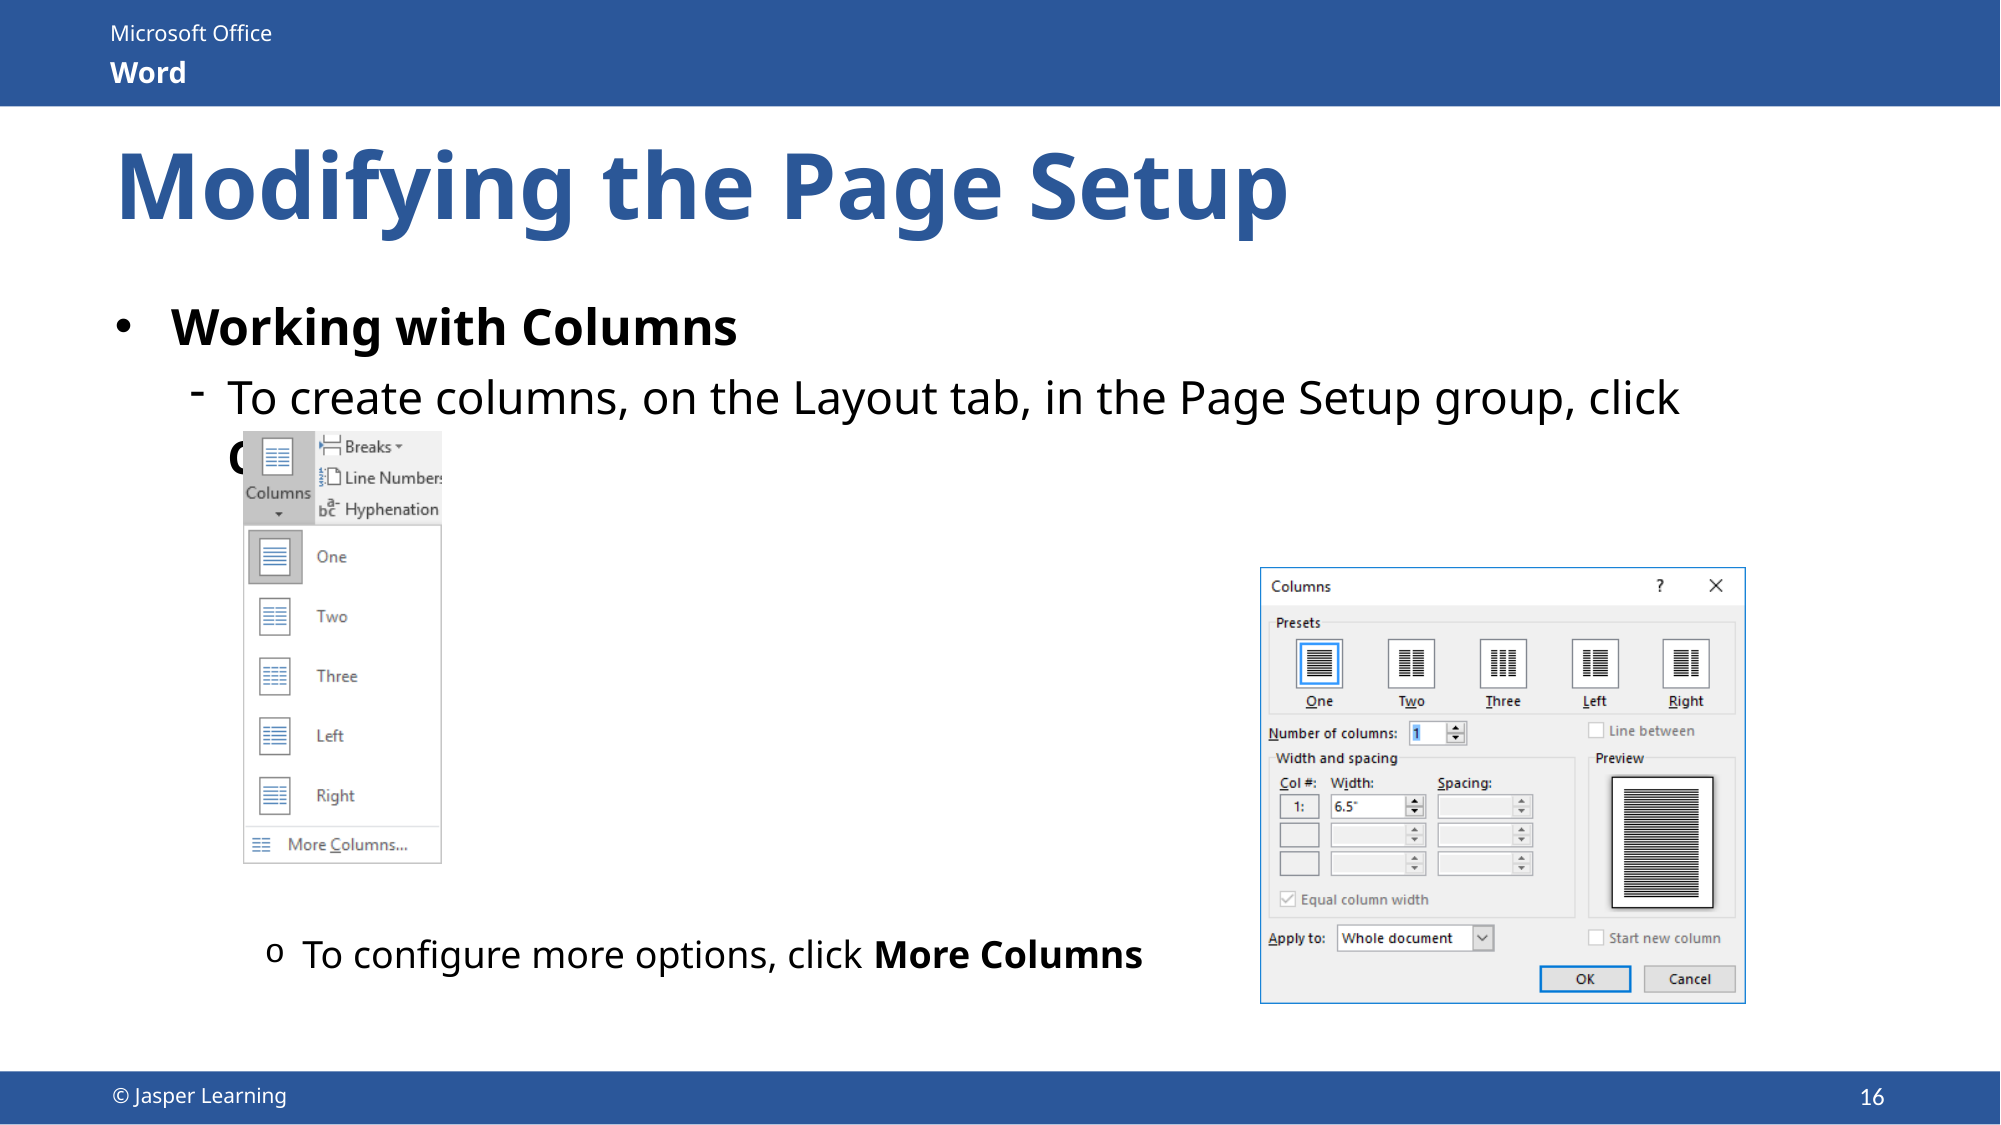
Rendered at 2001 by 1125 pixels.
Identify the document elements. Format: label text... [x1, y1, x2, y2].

slide_number 16 [1433, 1065, 1900, 1125]
picture [1260, 567, 1746, 1004]
footer © Jasper Learning [97, 1076, 773, 1118]
title Modifying the Page Setup [99, 118, 1866, 248]
picture [243, 431, 443, 865]
list Working with Columns To create columns, on the Layout tab, in the Page Setup group, click Columns To configure more options, click More Columns [99, 283, 1900, 1026]
